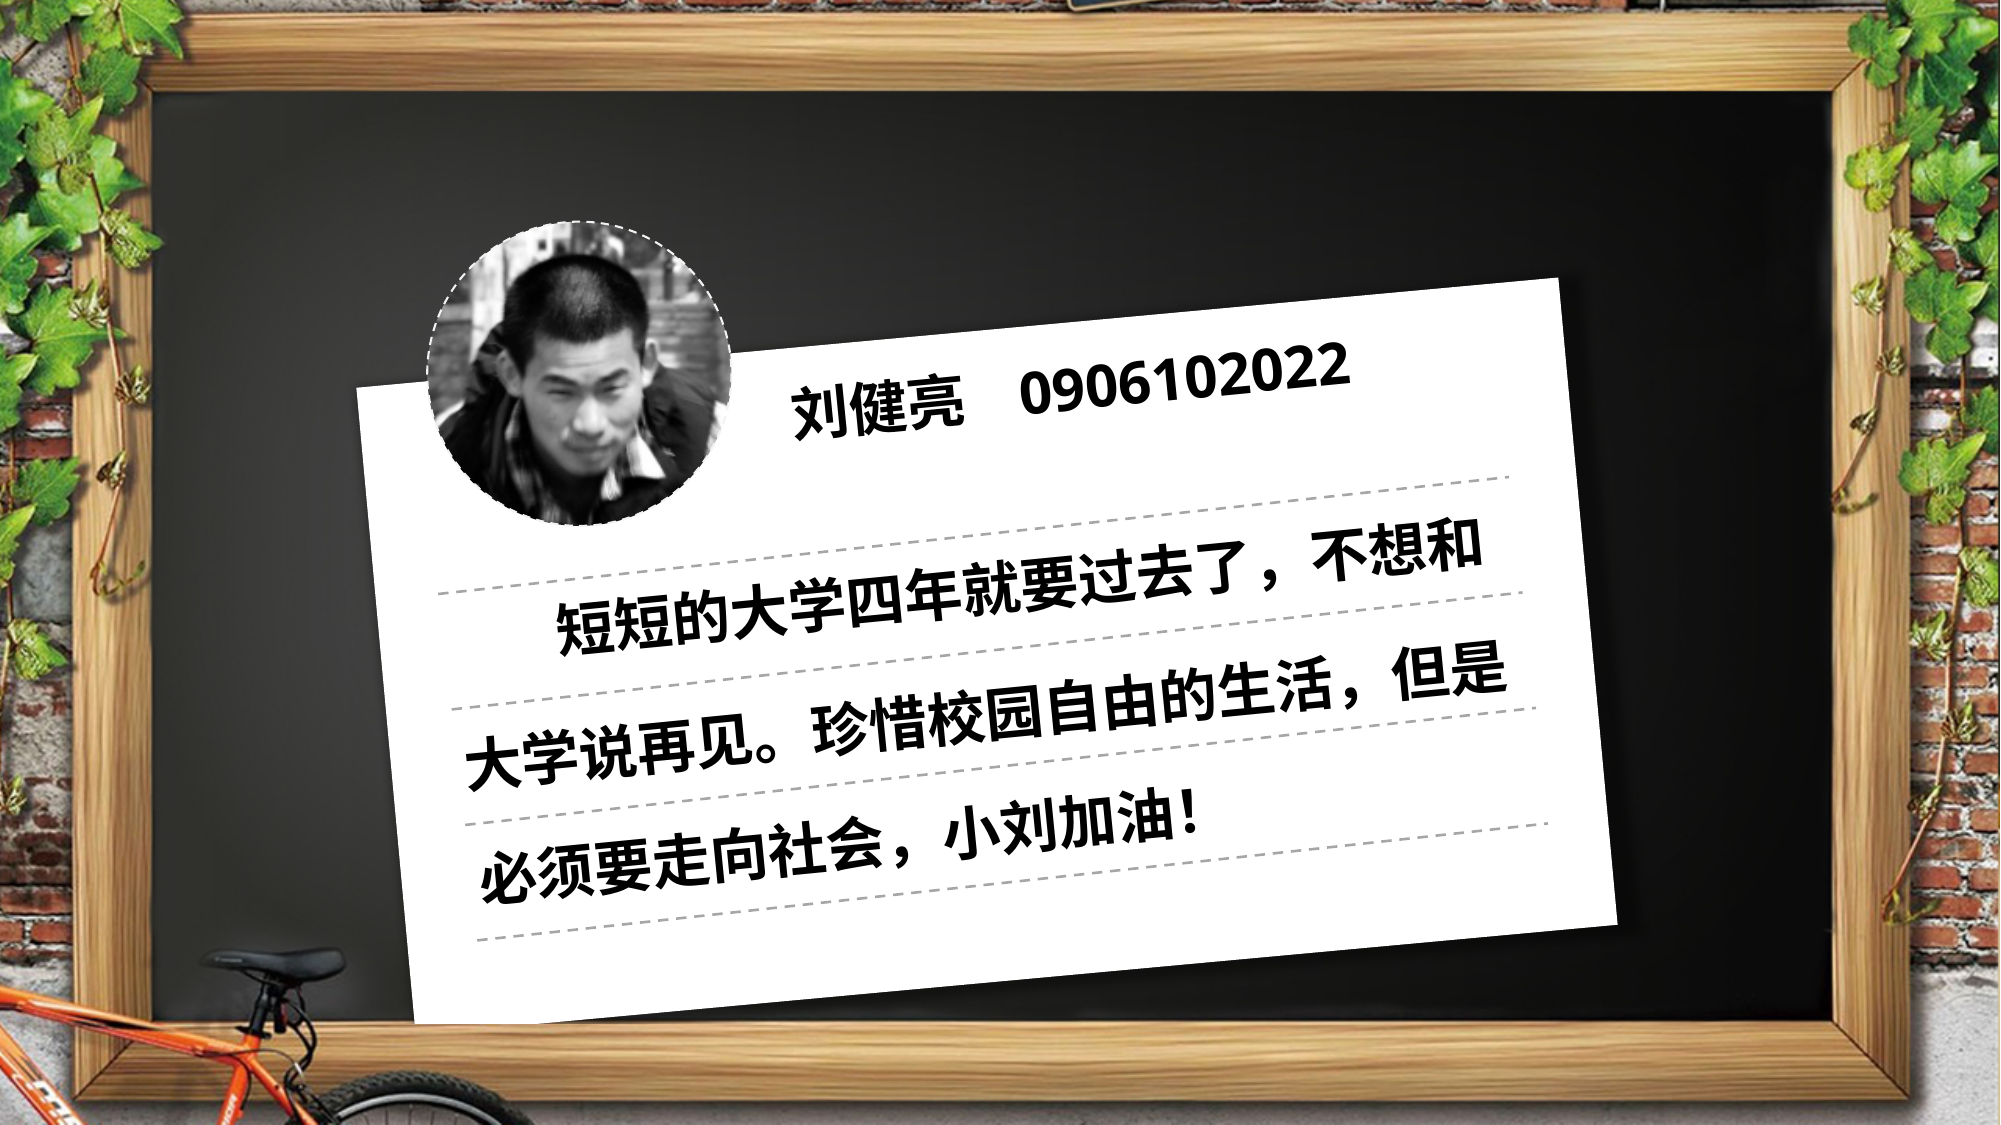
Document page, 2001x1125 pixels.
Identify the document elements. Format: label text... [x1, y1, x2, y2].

text_box [426, 220, 733, 476]
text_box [438, 476, 1548, 941]
text_box [355, 380, 1452, 1024]
picture [0, 0, 2000, 1125]
text_box [693, 276, 1619, 933]
text_box 刘健亮 0906102022 [772, 296, 1567, 459]
